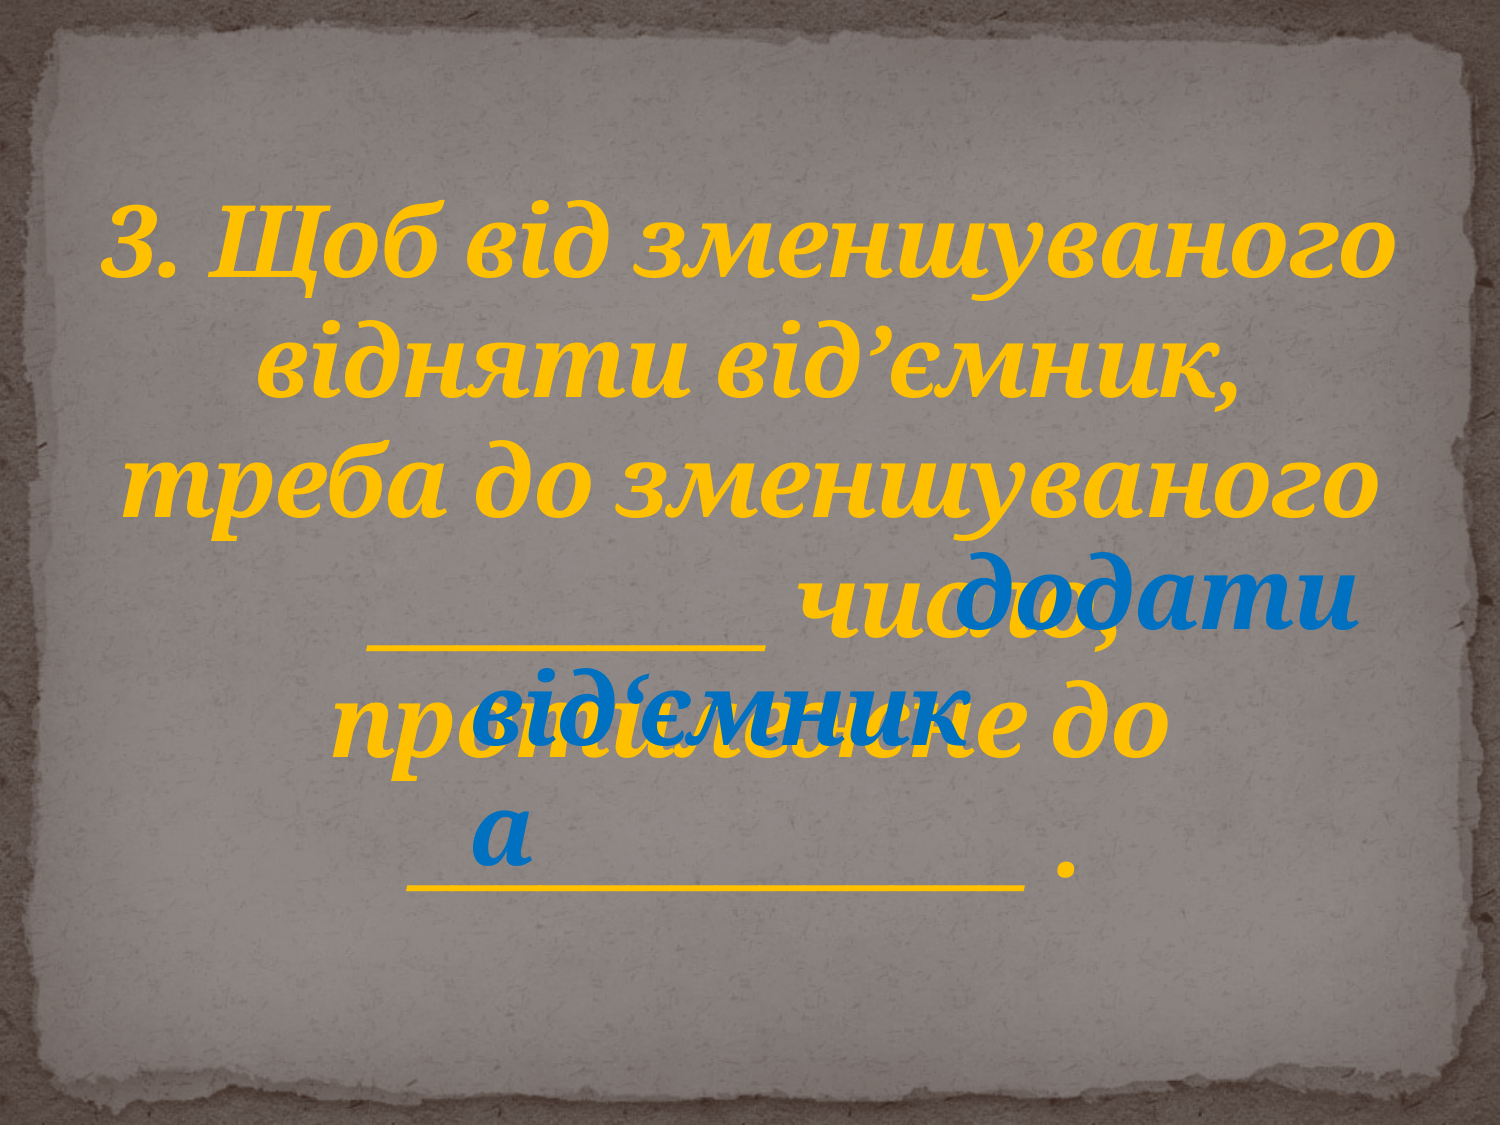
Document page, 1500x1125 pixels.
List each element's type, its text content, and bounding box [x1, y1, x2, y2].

text_box від‘ємника [454, 775, 1022, 894]
title 3. Щоб від зменшуваного відняти від’ємник, треба до зменшуваного _________ число, протилежне до ______________ . [74, 24, 1425, 905]
text_box додати [938, 538, 1388, 657]
